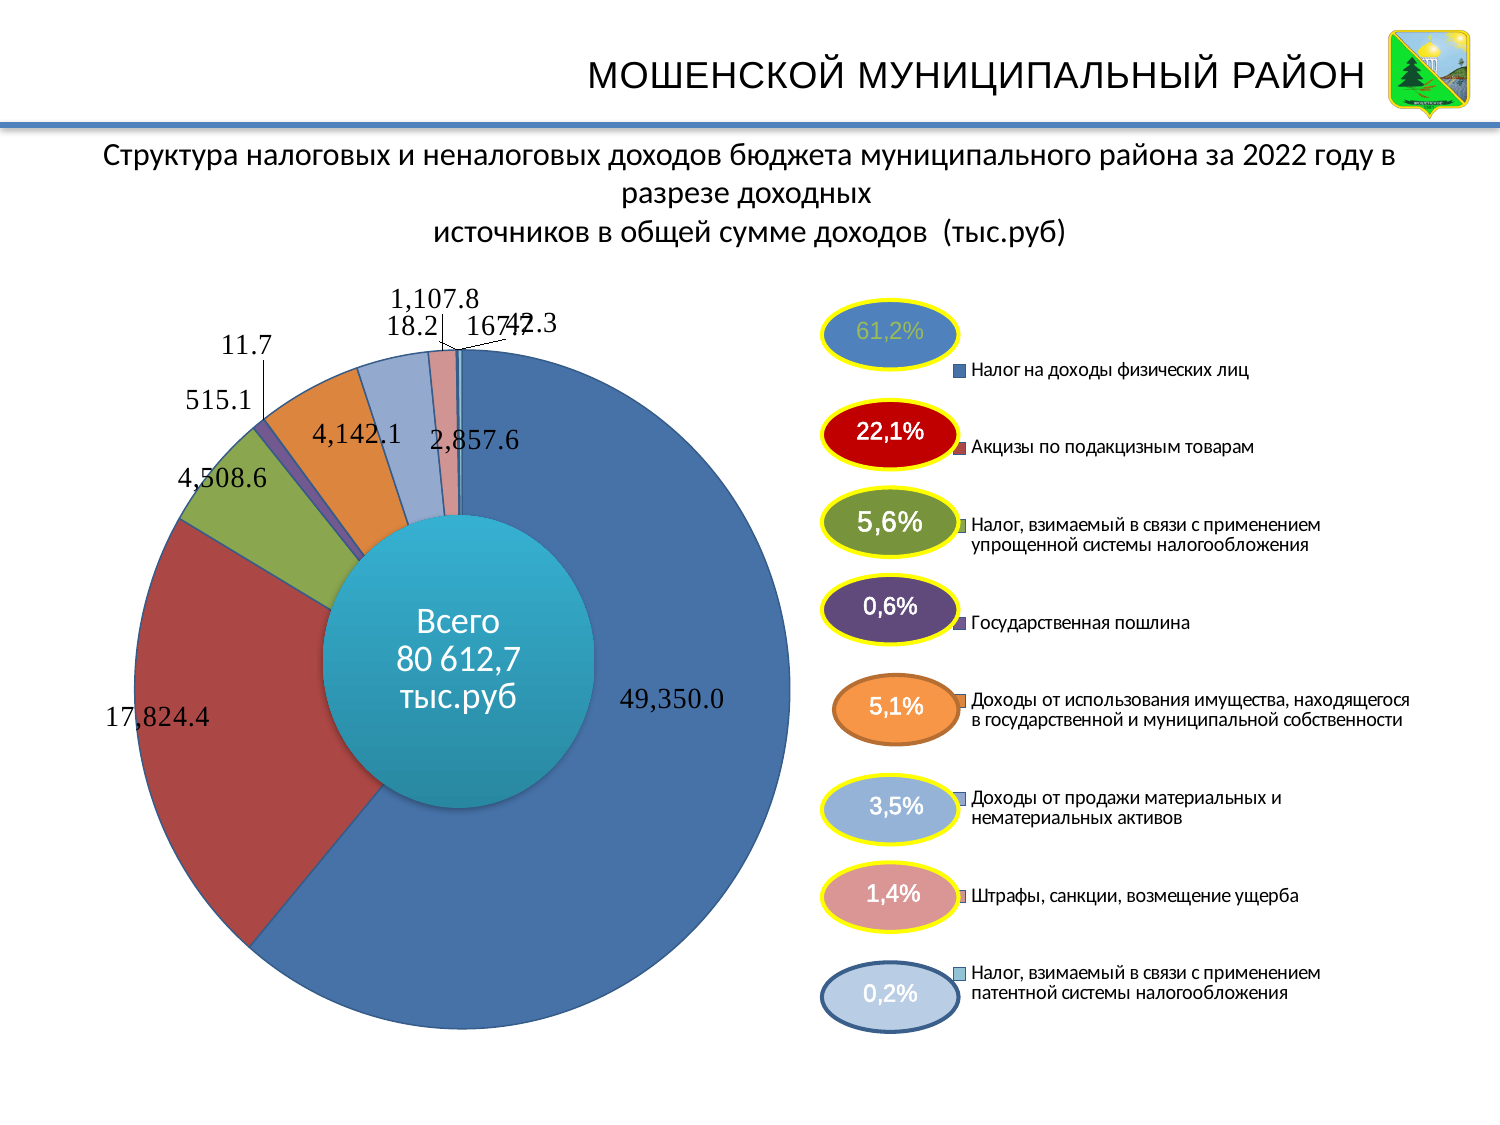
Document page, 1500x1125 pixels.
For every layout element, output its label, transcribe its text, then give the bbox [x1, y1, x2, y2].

chart [24, 262, 1426, 1125]
picture [1387, 28, 1471, 120]
text_box МОШЕНСКОЙ МУНИЦИПАЛЬНЫЙ РАЙОН [572, 43, 1382, 104]
title Структура налоговых и неналоговых доходов бюджета муниципального района за 2022 году в разрезе доходных источников в общей сумме доходов (тыс.руб) [75, 136, 1425, 257]
